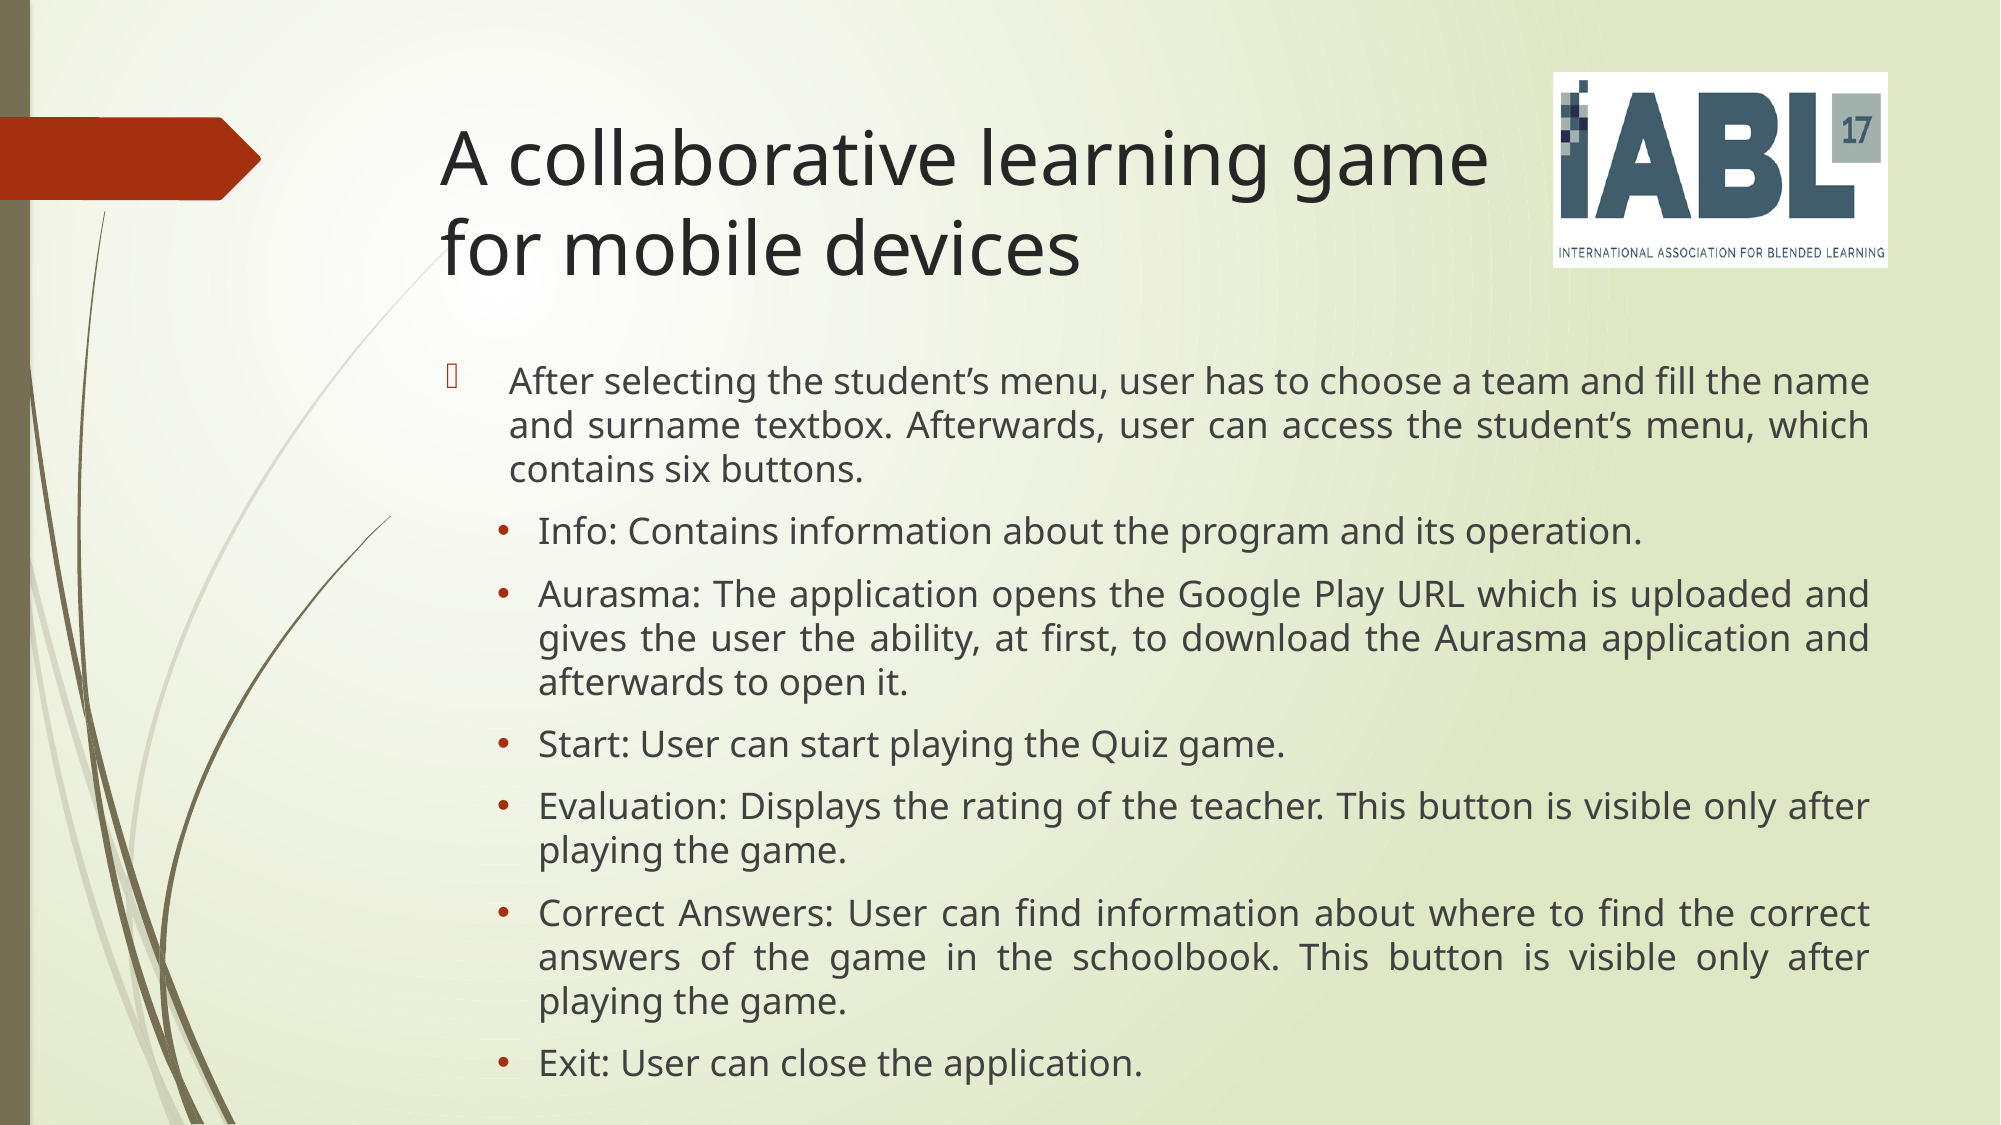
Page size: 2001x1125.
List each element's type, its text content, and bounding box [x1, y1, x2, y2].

list After selecting the student’s menu, user has to choose a team and fill the name and surname textbox. Afterwards, user can access the student’s menu, which contains six buttons. Info: Contains information about the program and its operation. Aurasma: The application opens the Google Play URL which is uploaded and gives the user the ability, at first, to download the Aurasma application and afterwards to open it. Start: User can start playing the Quiz game. Evaluation: Displays the rating of the teacher. This button is visible only after playing the game. Correct Answers: User can find information about where to find the correct answers of the game in the schoolbook. This button is visible only after playing the game. Exit: User can close the application. [424, 350, 1887, 1094]
title A collaborative learning game for mobile devices [425, 102, 1888, 313]
picture [1553, 72, 1888, 268]
